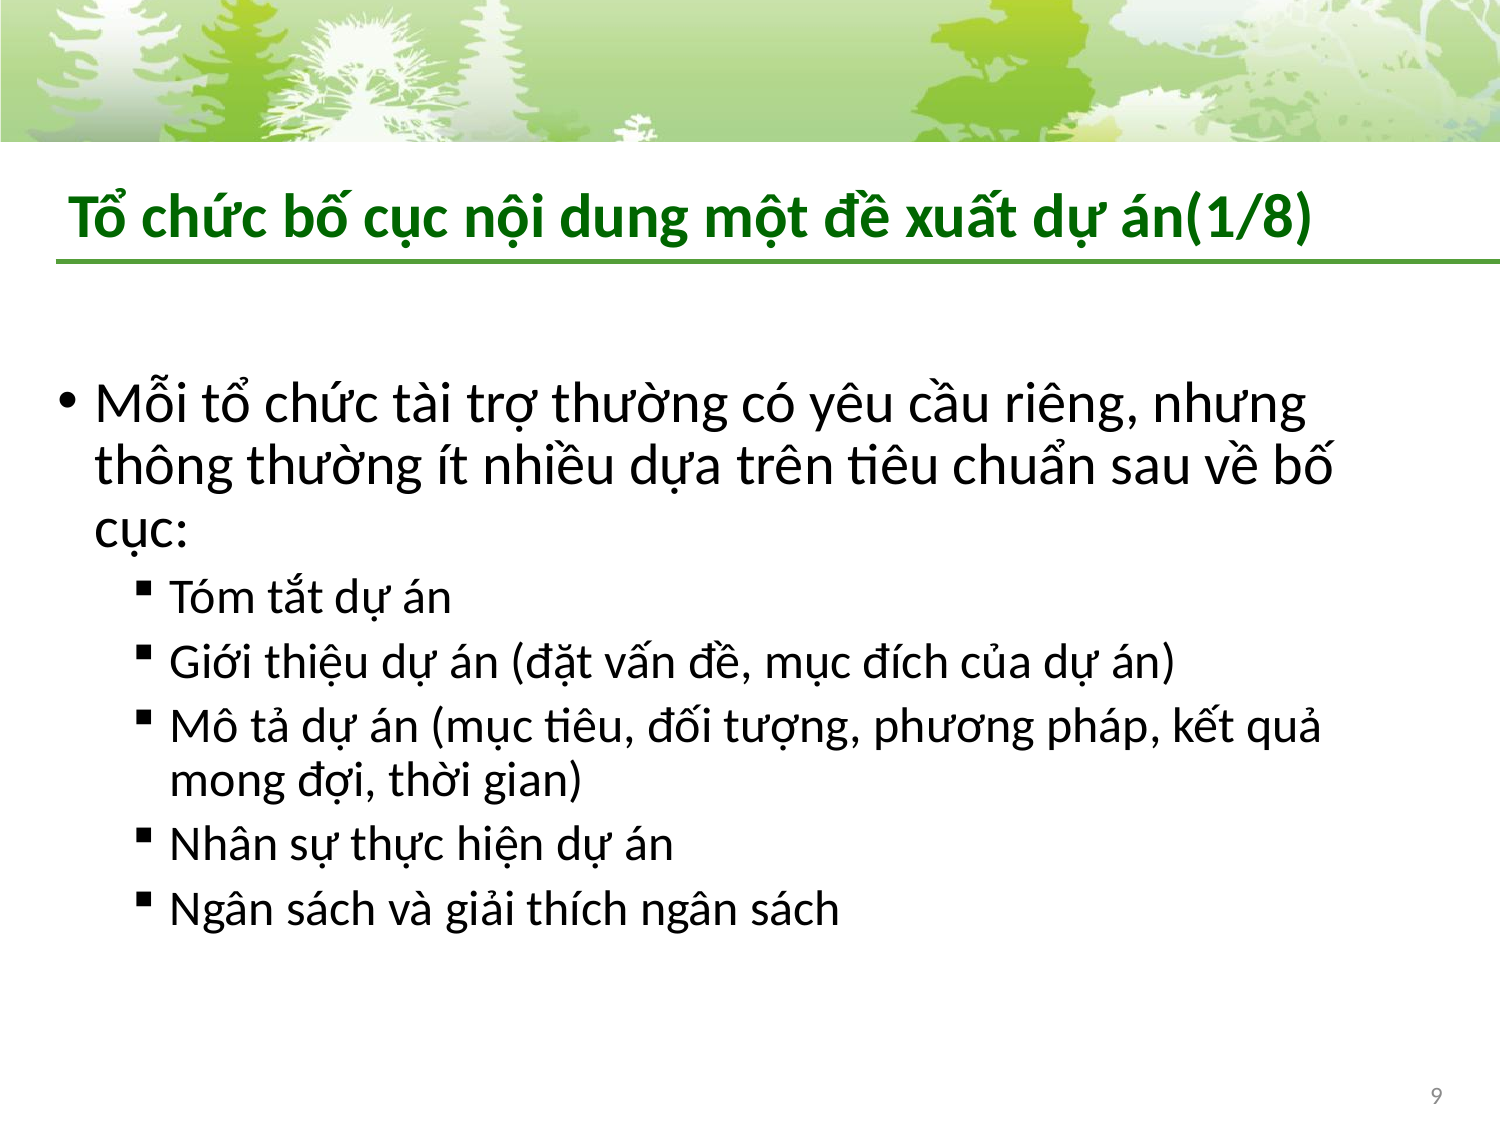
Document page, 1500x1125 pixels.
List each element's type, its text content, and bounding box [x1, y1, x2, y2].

list Mỗi tổ chức tài trợ thường có yêu cầu riêng, nhưng thông thường ít nhiều dựa trên tiêu chuẩn sau về bố cục: Tóm tắt dự án Giới thiệu dự án (đặt vấn đề, mục đích của dự án) Mô tả dự án (mục tiêu, đối tượng, phương pháp, kết quả mong đợi, thời gian) Nhân sự thực hiện dự án Ngân sách và giải thích ngân sách [42, 364, 1458, 970]
slide_number 9 [1120, 1065, 1458, 1125]
picture [0, 0, 1500, 142]
title Tổ chức bố cục nội dung một đề xuất dự án(1/8) [53, 150, 1457, 284]
